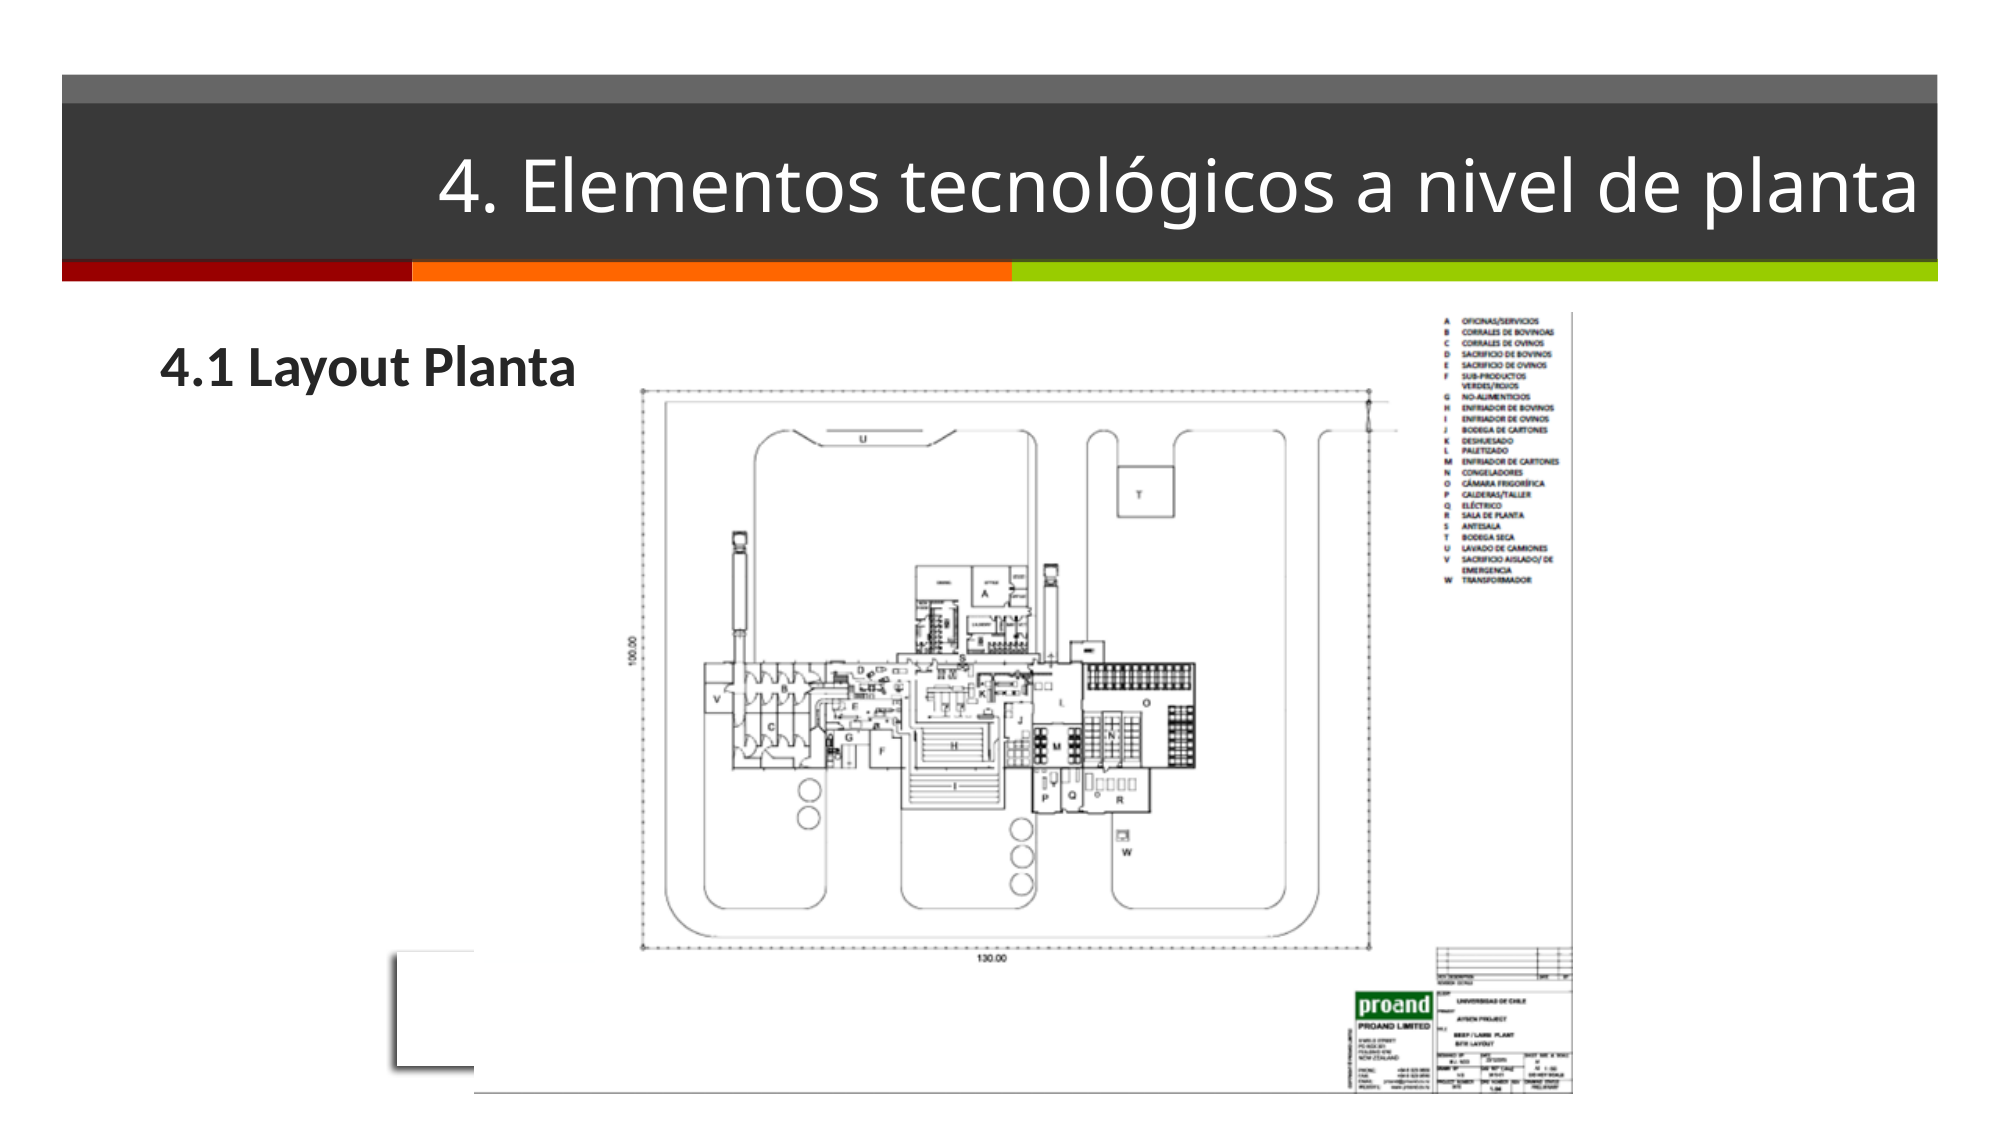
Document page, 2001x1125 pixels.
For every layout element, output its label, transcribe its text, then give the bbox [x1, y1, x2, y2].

list 4.1 Layout Planta [145, 306, 1274, 1125]
picture [473, 312, 1574, 1095]
title 4. Elementos tecnológicos a nivel de planta [62, 103, 1938, 263]
